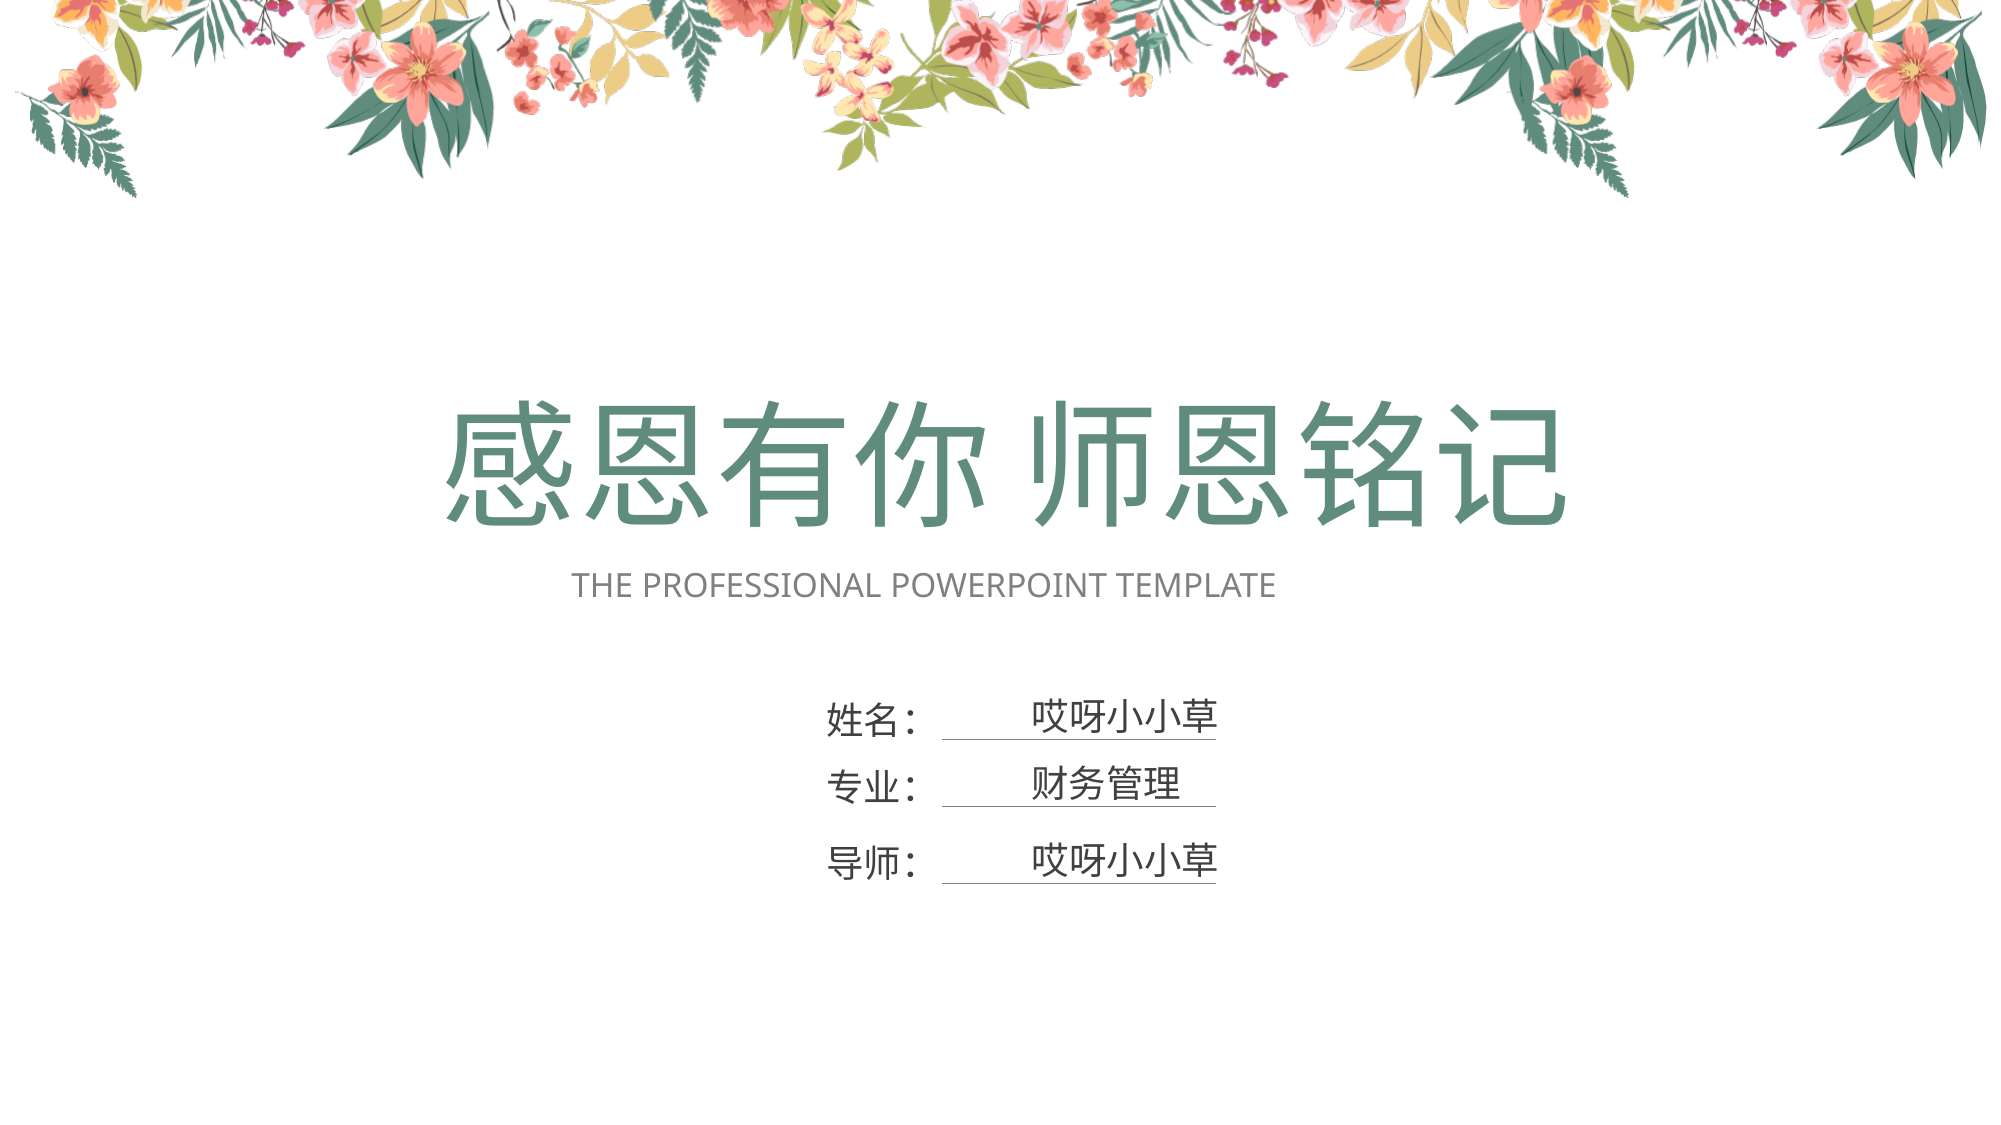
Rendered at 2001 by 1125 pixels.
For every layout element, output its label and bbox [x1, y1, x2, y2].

picture [0, 0, 1992, 198]
text_box [810, 685, 1236, 894]
text_box [425, 371, 1640, 613]
